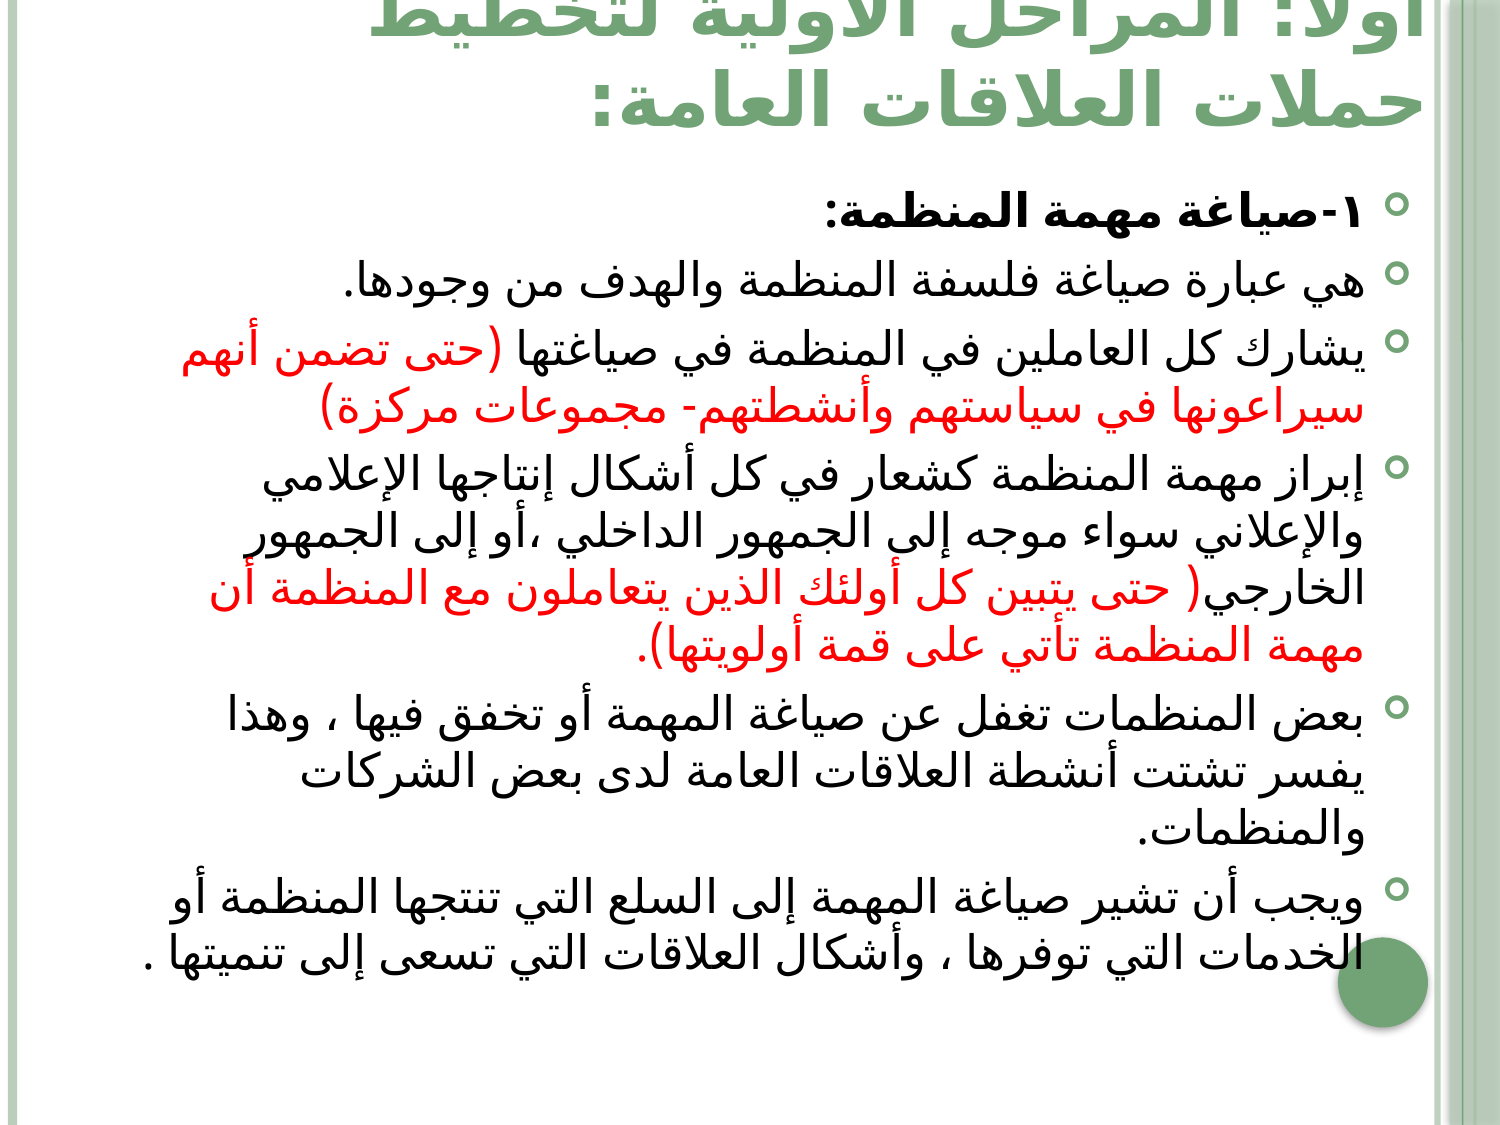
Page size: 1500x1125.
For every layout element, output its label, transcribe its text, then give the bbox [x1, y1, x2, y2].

list ١-صياغة مهمة المنظمة: هي عبارة صياغة فلسفة المنظمة والهدف من وجودها. يشارك كل العاملين في المنظمة في صياغتها (حتى تضمن أنهم سيراعونها في سياستهم وأنشطتهم- مجموعات مركزة) إبراز مهمة المنظمة كشعار في كل أشكال إنتاجها الإعلامي والإعلاني سواء موجه إلى الجمهور الداخلي ،أو إلى الجمهور الخارجي( حتى يتبين كل أولئك الذين يتعاملون مع المنظمة أن مهمة المنظمة تأتي على قمة أولويتها). بعض المنظمات تغفل عن صياغة المهمة أو تخفق فيها ، وهذا يفسر تشتت أنشطة العلاقات العامة لدى بعض الشركات والمنظمات. ويجب أن تشير صياغة المهمة إلى السلع التي تنتجها المنظمة أو الخدمات التي توفرها ، وأشكال العلاقات التي تسعى إلى تنميتها . [112, 172, 1425, 1051]
title أولًا: المراحل الأولية لتخطيط حملات العلاقات العامة: [218, 30, 1444, 149]
